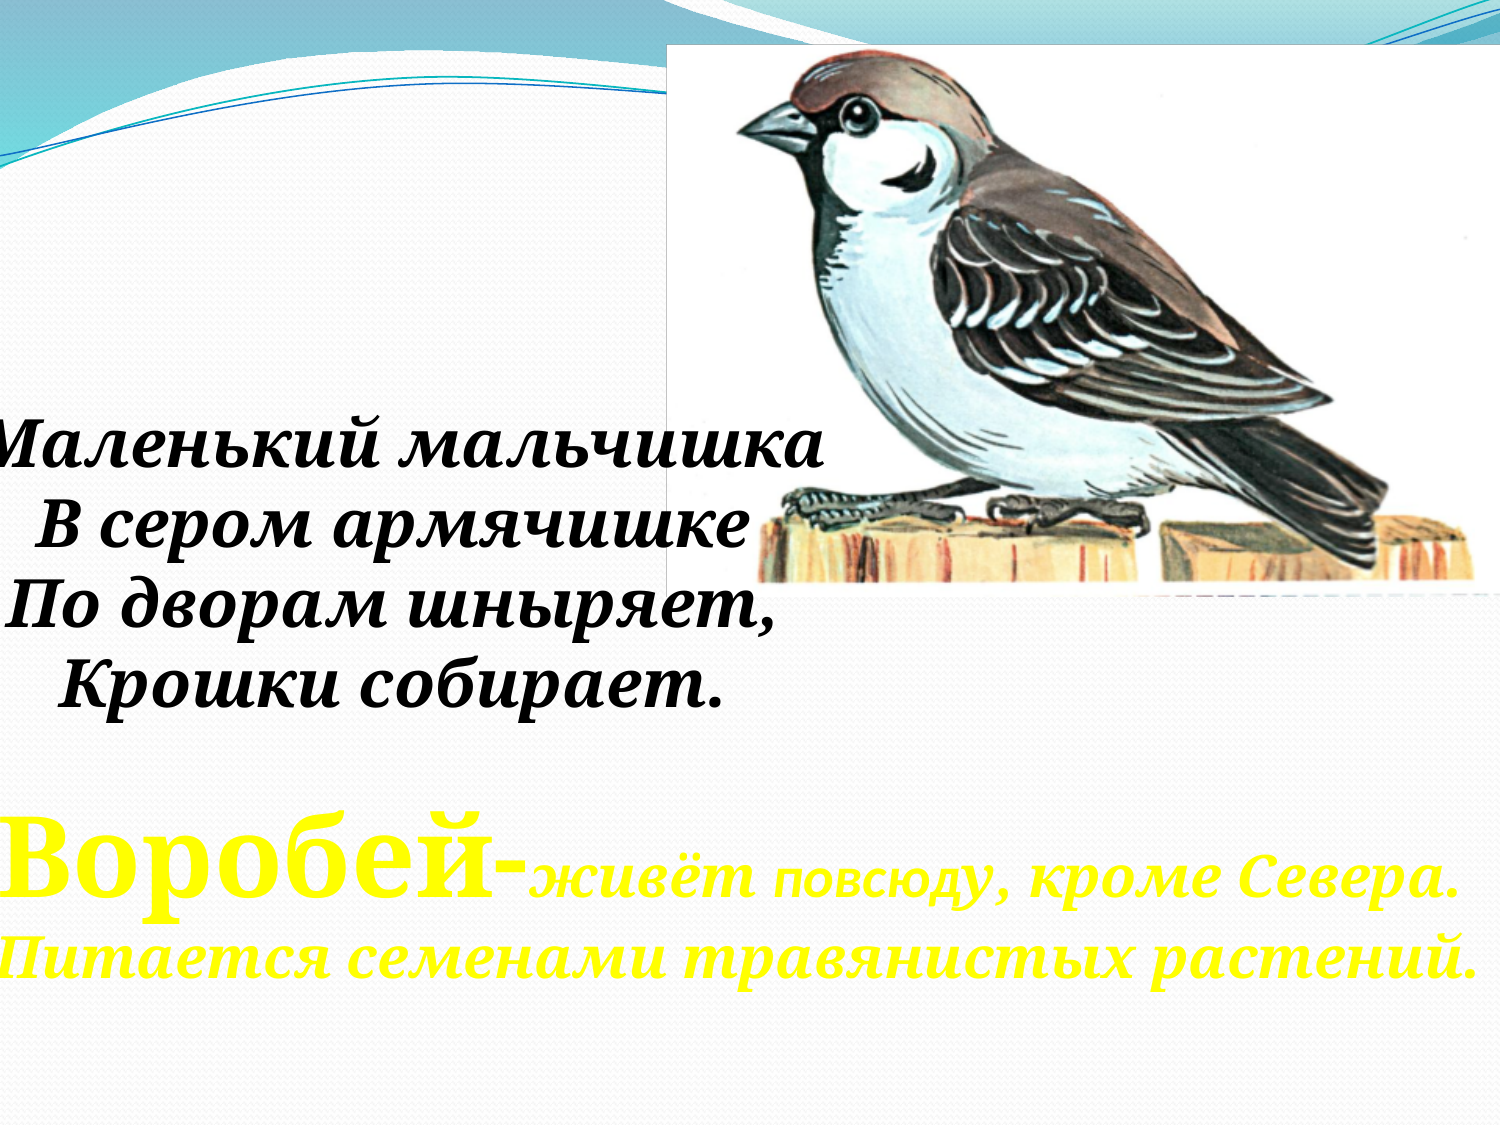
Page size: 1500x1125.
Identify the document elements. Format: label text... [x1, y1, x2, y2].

text_box Маленький мальчишка В сером армячишке По дворам шныряет, Крошки собирает. [0, 393, 843, 728]
picture [665, 43, 1500, 598]
text_box Воробей-живёт повсюду, кроме Севера. Питается семенами травянистых растений. [0, 777, 1497, 998]
